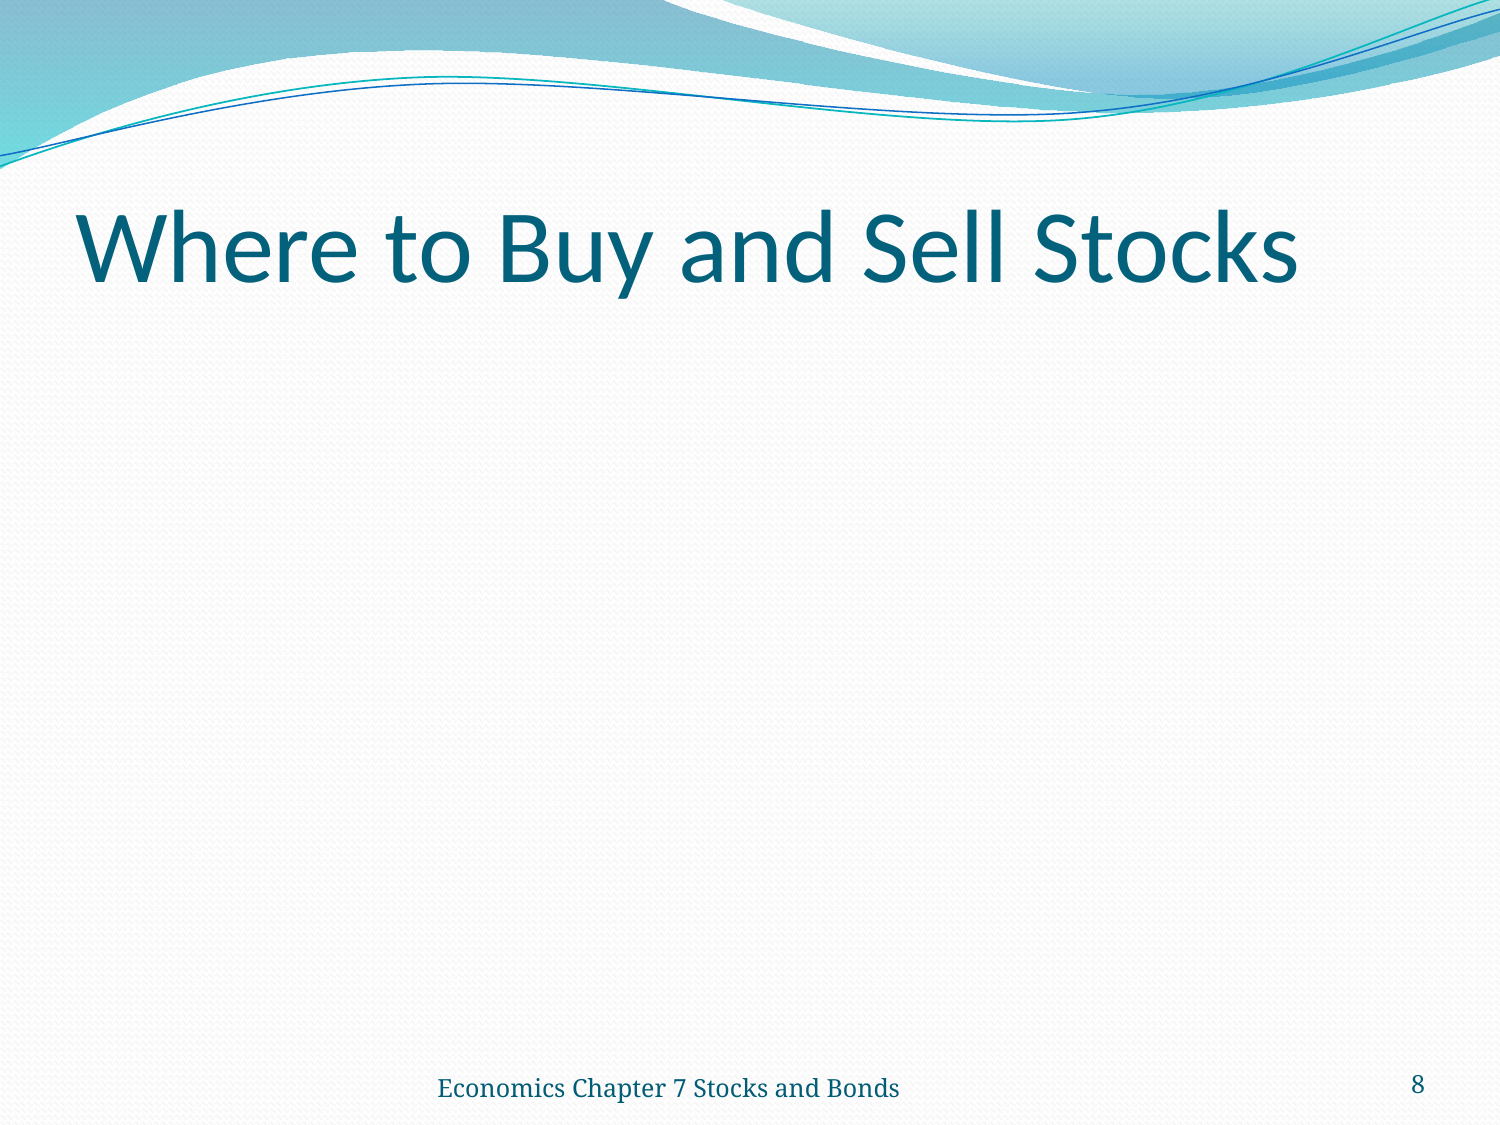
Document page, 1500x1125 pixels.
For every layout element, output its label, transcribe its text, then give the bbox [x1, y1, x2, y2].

slide_number 8 [1299, 1042, 1425, 1103]
title Where to Buy and Sell Stocks [75, 115, 1425, 303]
footer Economics Chapter 7 Stocks and Bonds [437, 1042, 988, 1103]
